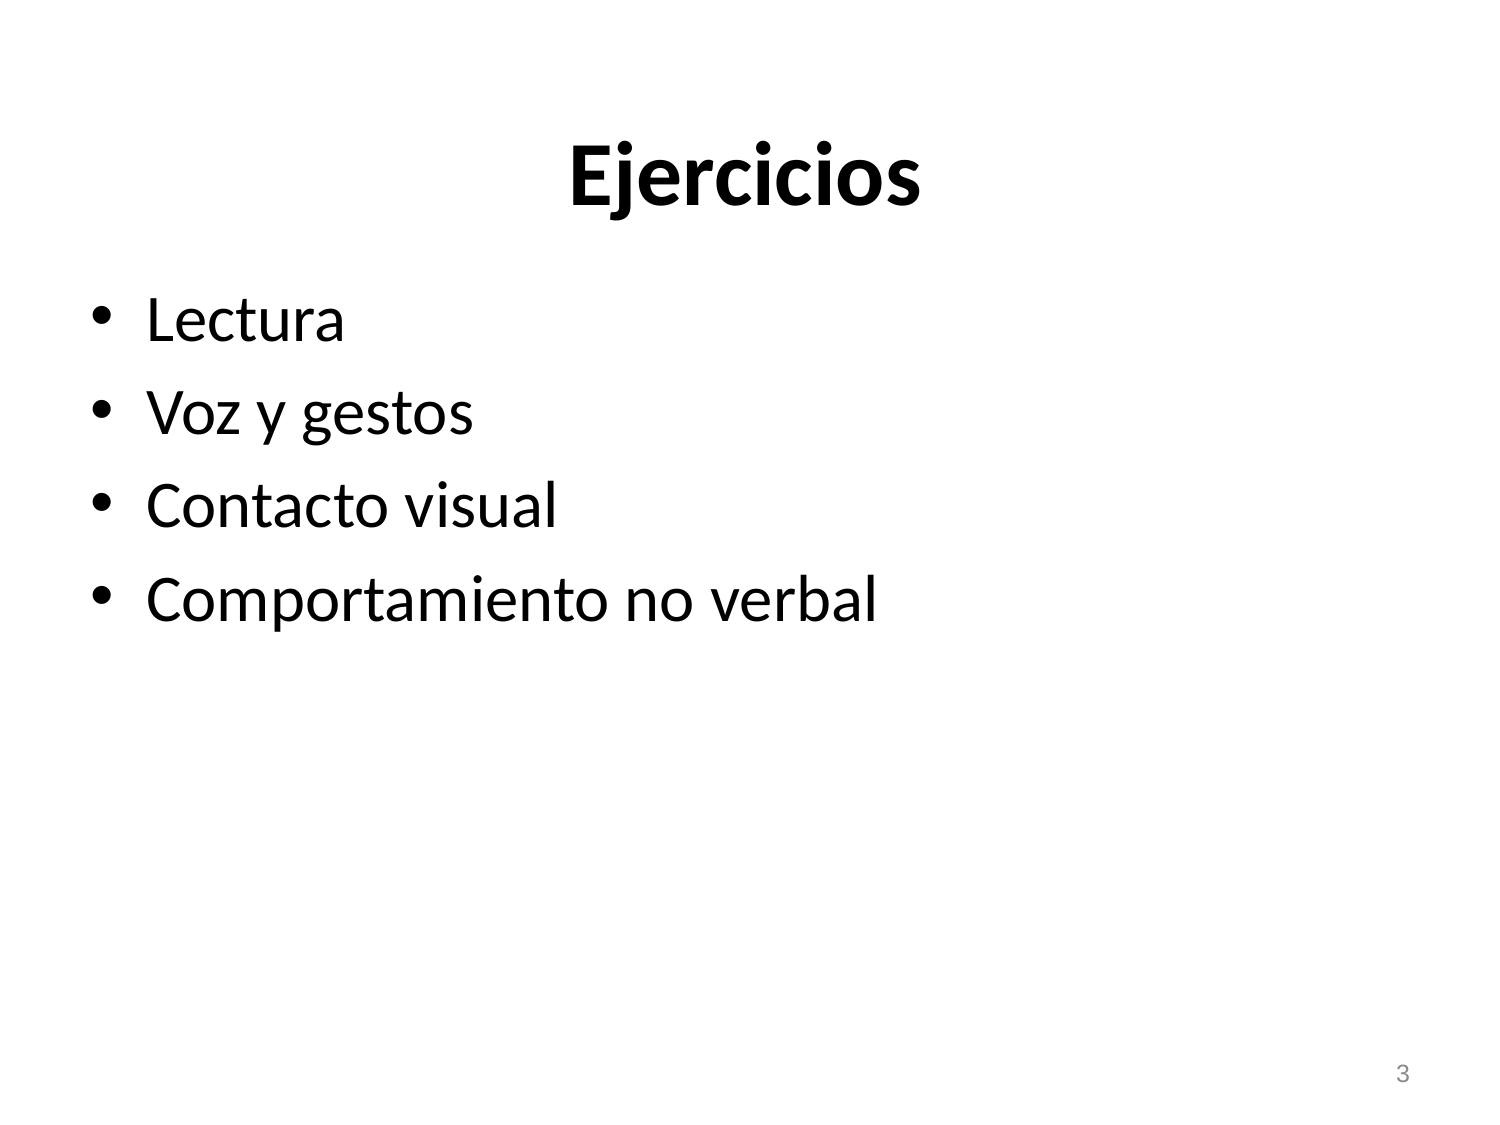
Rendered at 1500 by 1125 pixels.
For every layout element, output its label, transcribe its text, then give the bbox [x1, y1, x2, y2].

list Lectura Voz y gestos Contacto visual Comportamiento no verbal [74, 266, 1426, 1010]
slide_number 3 [1074, 1042, 1425, 1103]
title Ejercicios [70, 81, 1421, 256]
